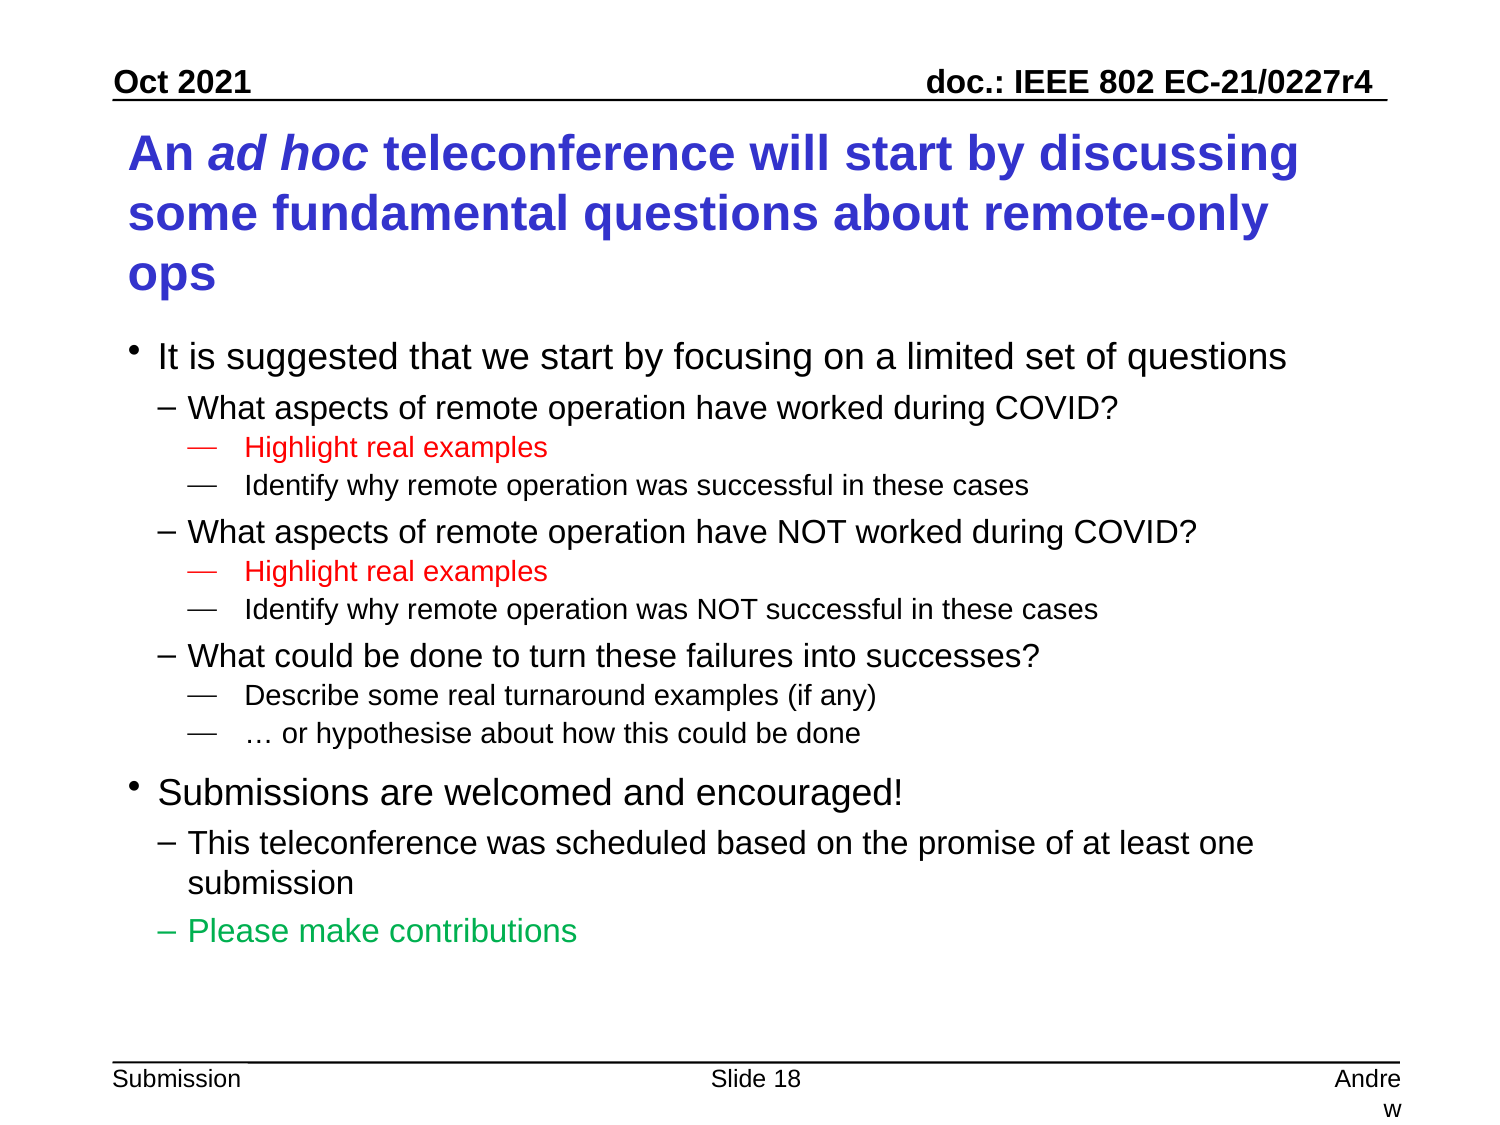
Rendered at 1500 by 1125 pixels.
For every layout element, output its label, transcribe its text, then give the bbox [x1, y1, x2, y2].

list It is suggested that we start by focusing on a limited set of questions What aspects of remote operation have worked during COVID? Highlight real examples Identify why remote operation was successful in these cases What aspects of remote operation have NOT worked during COVID? Highlight real examples Identify why remote operation was NOT successful in these cases What could be done to turn these failures into successes? Describe some real turnaround examples (if any) … or hypothesise about how this could be done Submissions are welcomed and encouraged! This teleconference was scheduled based on the promise of at least one submission Please make contributions [112, 324, 1388, 1000]
footer Andrew Myles, Cisco [1320, 1061, 1402, 1093]
slide_number Slide 18 [709, 1061, 803, 1093]
title An ad hoc teleconference will start by discussing some fundamental questions about remote-only ops [112, 112, 1388, 288]
